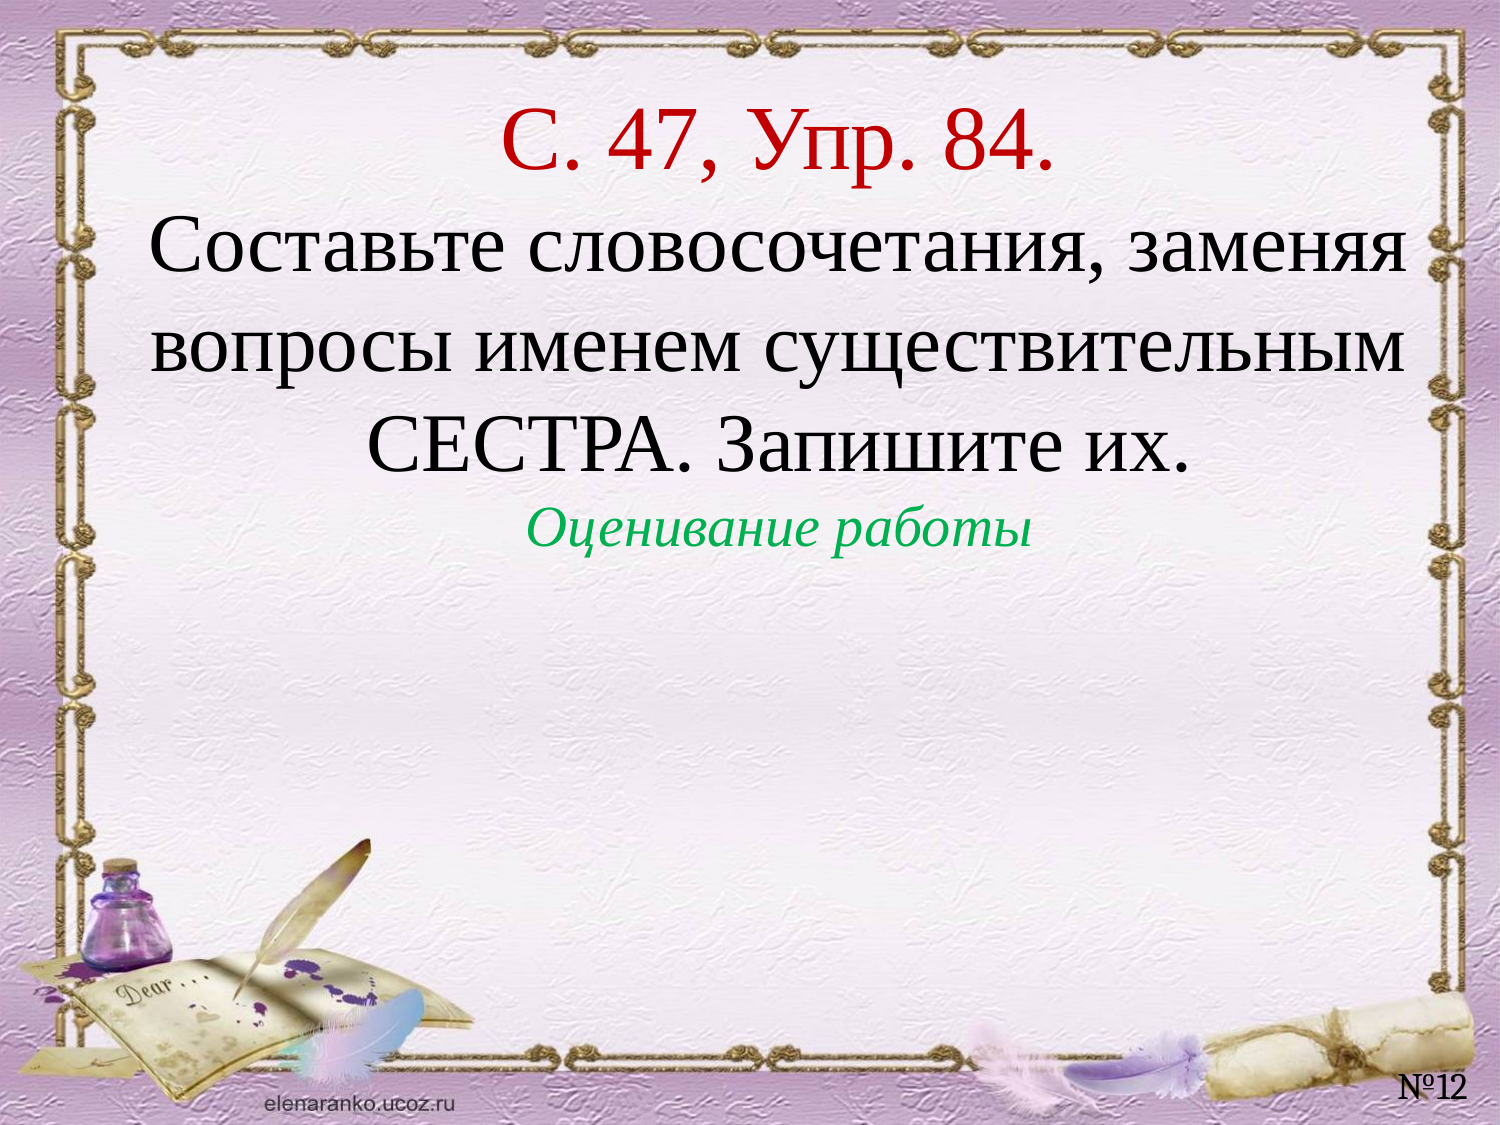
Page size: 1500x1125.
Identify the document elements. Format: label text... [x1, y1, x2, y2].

text_box №12 [1382, 1054, 1495, 1115]
picture [0, 0, 1500, 1125]
text_box С. 47, Упр. 84. Составьте словосочетания, заменяя вопросы именем существительным СЕСТРА. Запишите их. Оценивание работы [105, 70, 1453, 635]
